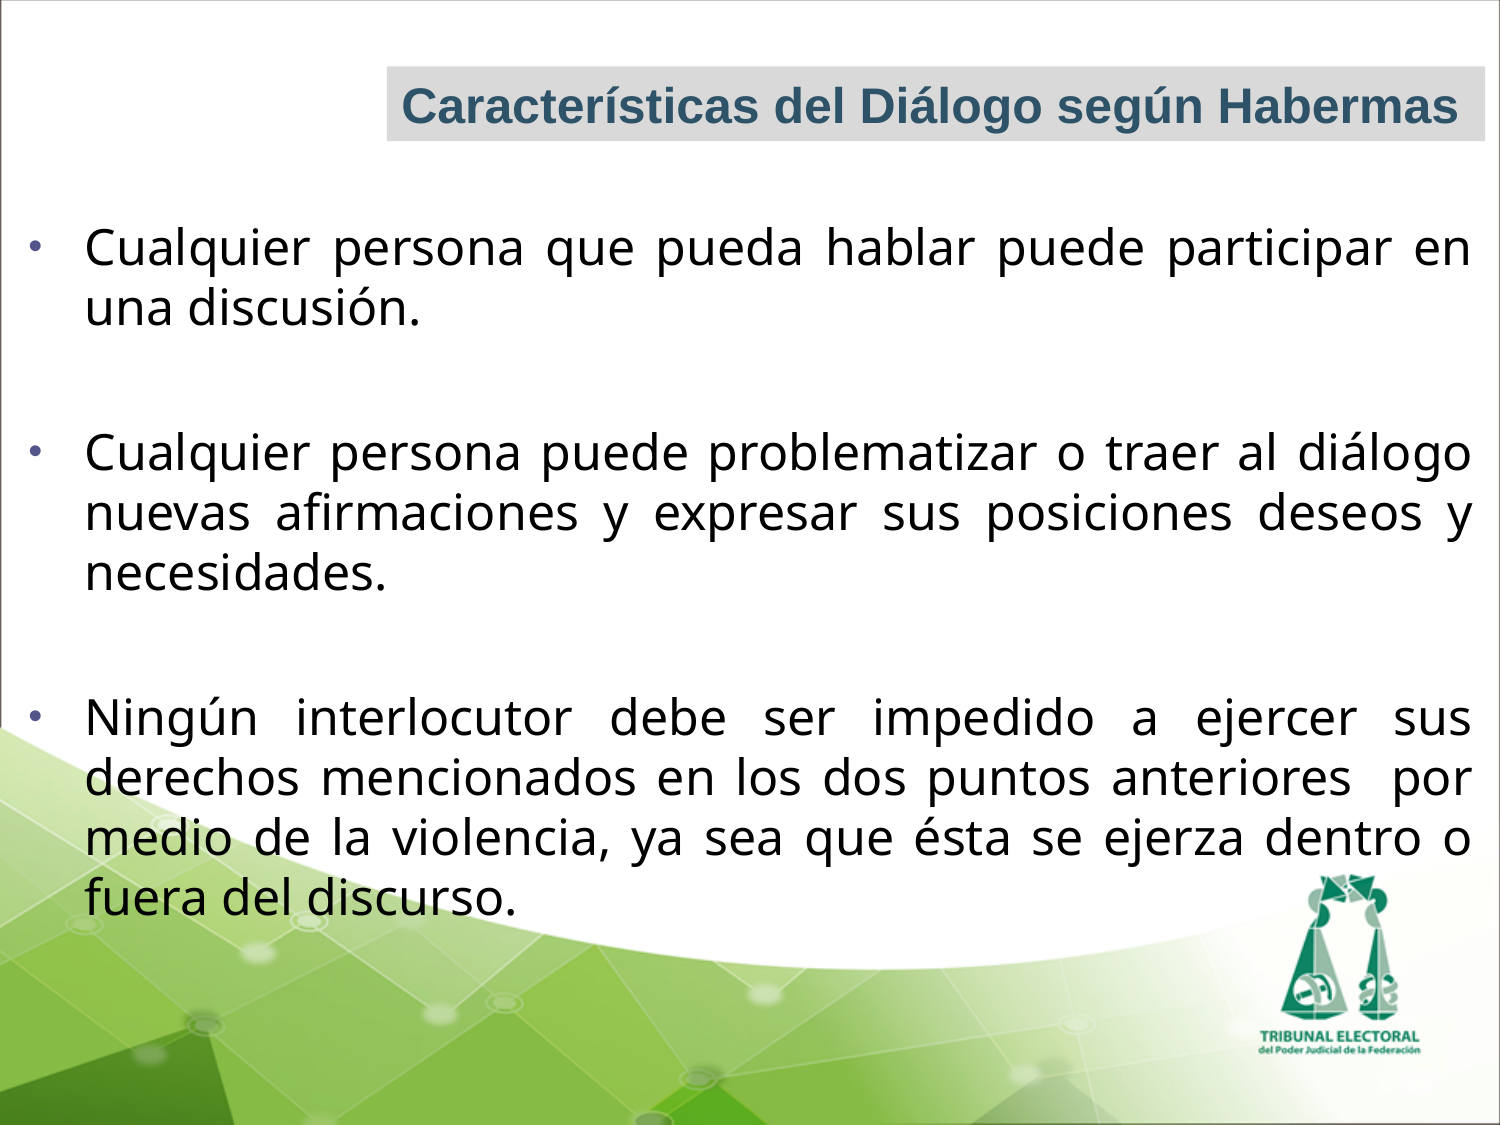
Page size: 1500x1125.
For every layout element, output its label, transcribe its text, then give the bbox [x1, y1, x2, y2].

picture [0, 0, 1500, 1125]
text_box Cualquier persona que pueda hablar puede participar en una discusión. Cualquier persona puede problematizar o traer al diálogo nuevas afirmaciones y expresar sus posiciones deseos y necesidades. Ningún interlocutor debe ser impedido a ejercer sus derechos mencionados en los dos puntos anteriores por medio de la violencia, ya sea que ésta se ejerza dentro o fuera del discurso. [0, 208, 1489, 933]
text_box Características del Diálogo según Habermas [386, 66, 1486, 142]
